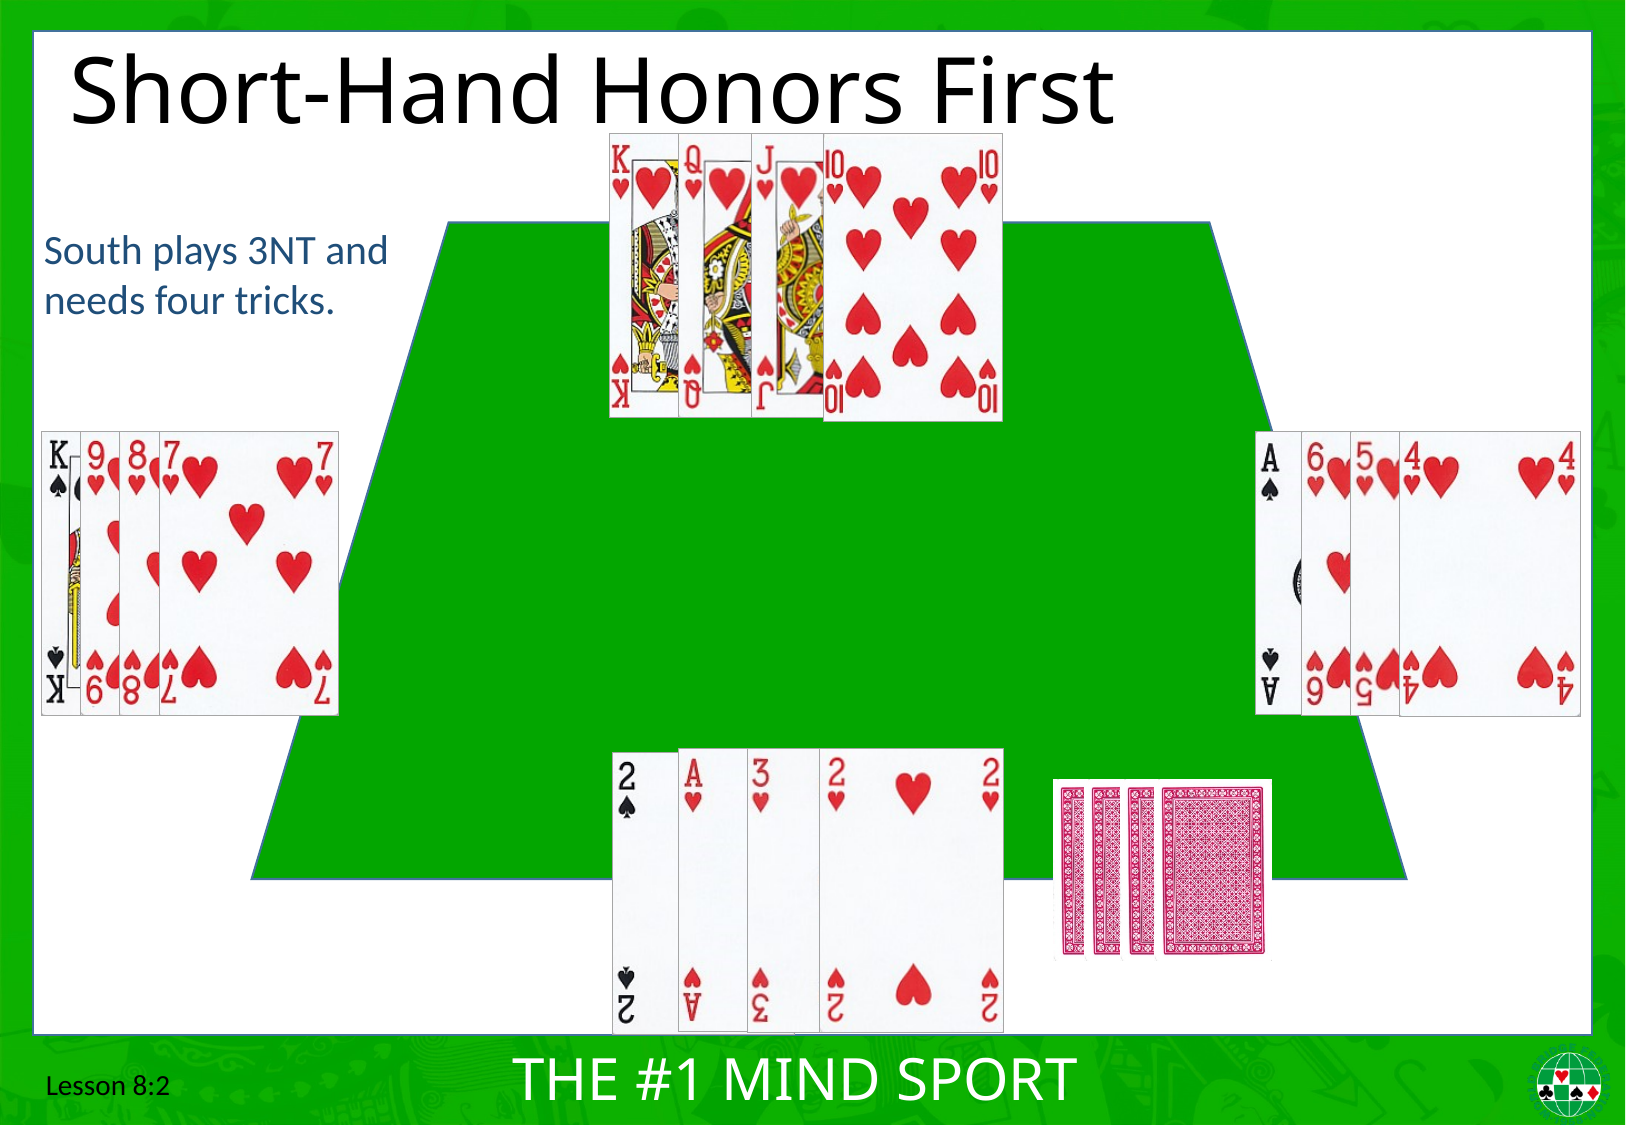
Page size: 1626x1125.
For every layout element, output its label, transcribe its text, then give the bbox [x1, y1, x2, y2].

picture [0, 0, 1626, 1125]
text_box [250, 221, 1408, 881]
text_box South plays 3NT and needs four tricks. [28, 215, 455, 331]
title Short-Hand Honors First [54, 32, 1456, 155]
